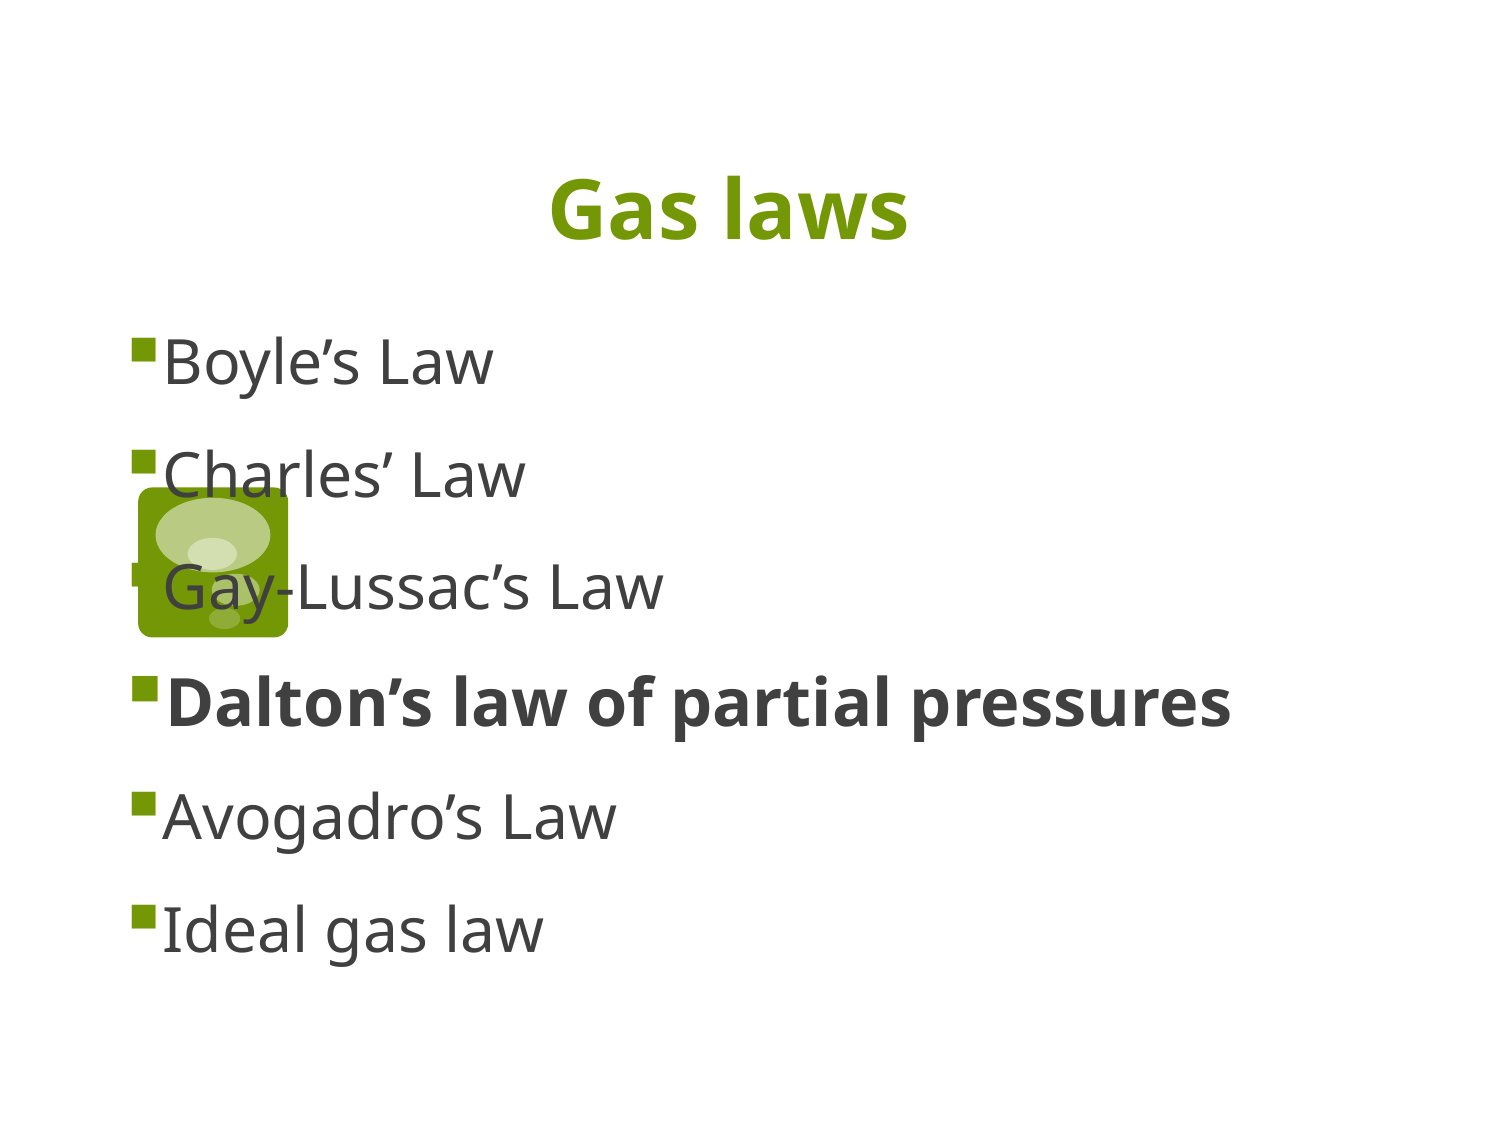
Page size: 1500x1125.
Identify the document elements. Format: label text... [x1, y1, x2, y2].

list Boyle’s Law Charles’ Law Gay-Lussac’s Law Dalton’s law of partial pressures Avogadro’s Law Ideal gas law [110, 314, 1374, 1040]
title Gas laws [323, 76, 1135, 264]
